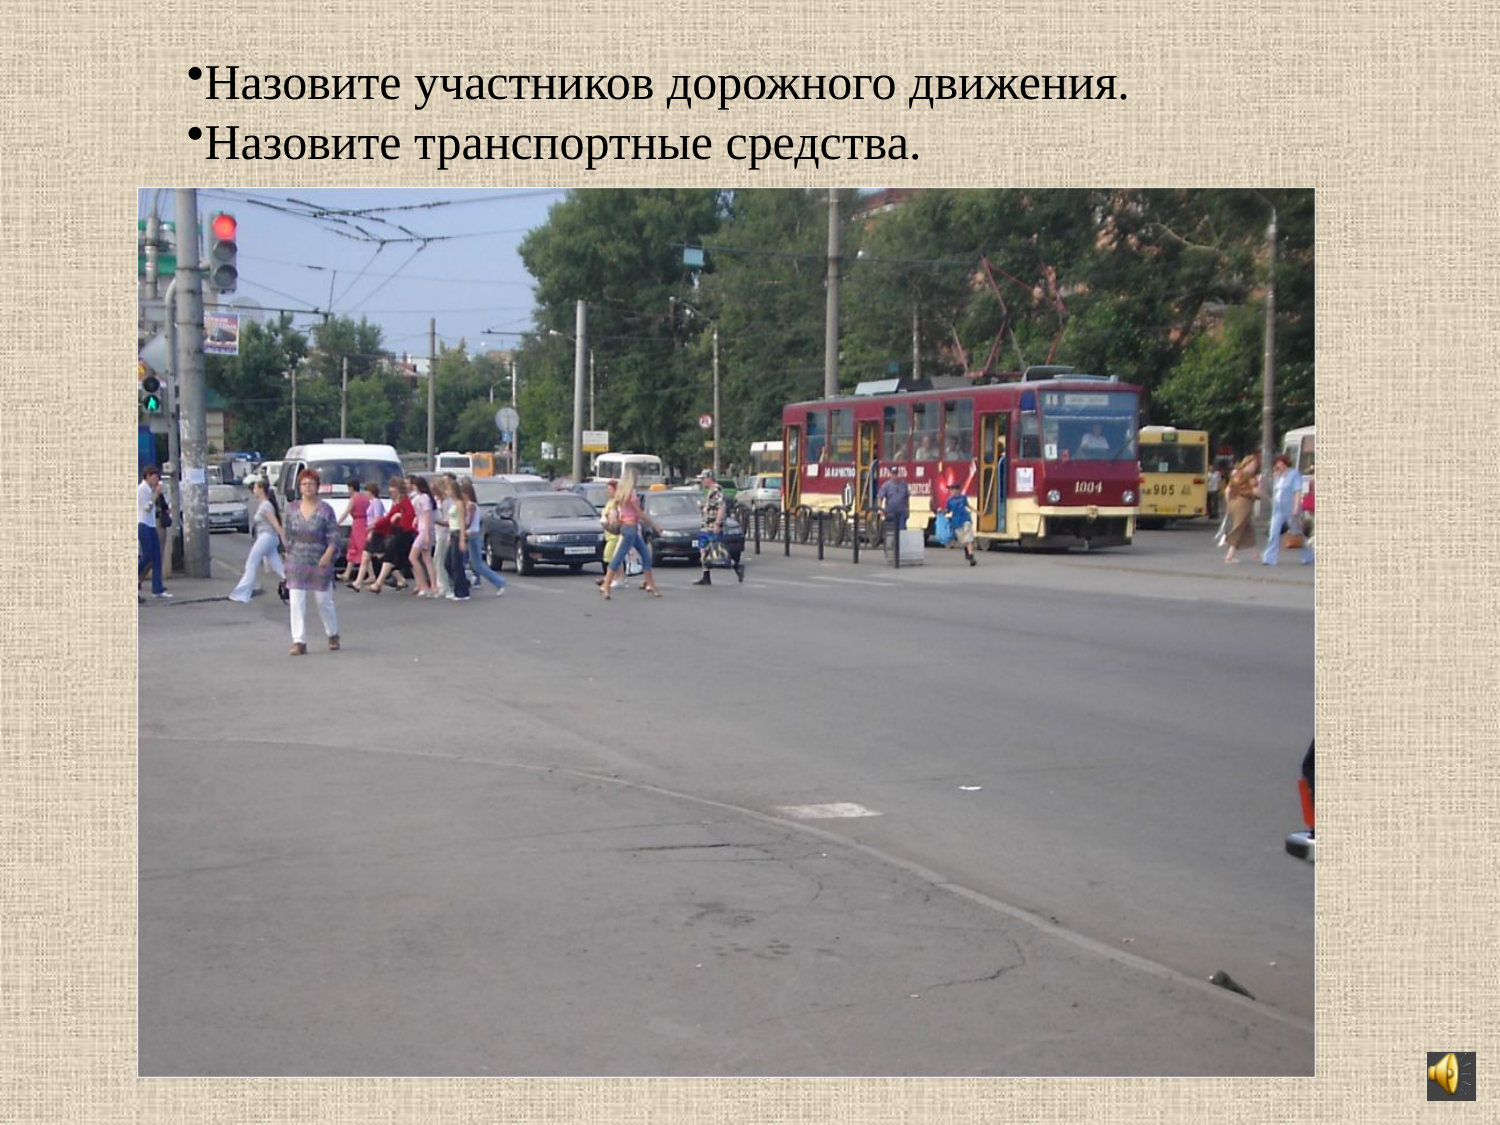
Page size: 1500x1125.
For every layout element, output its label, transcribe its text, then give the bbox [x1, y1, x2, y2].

picture [0, 0, 1500, 1125]
text_box Назовите участников дорожного движения. Назовите транспортные средства. [76, 42, 1436, 178]
